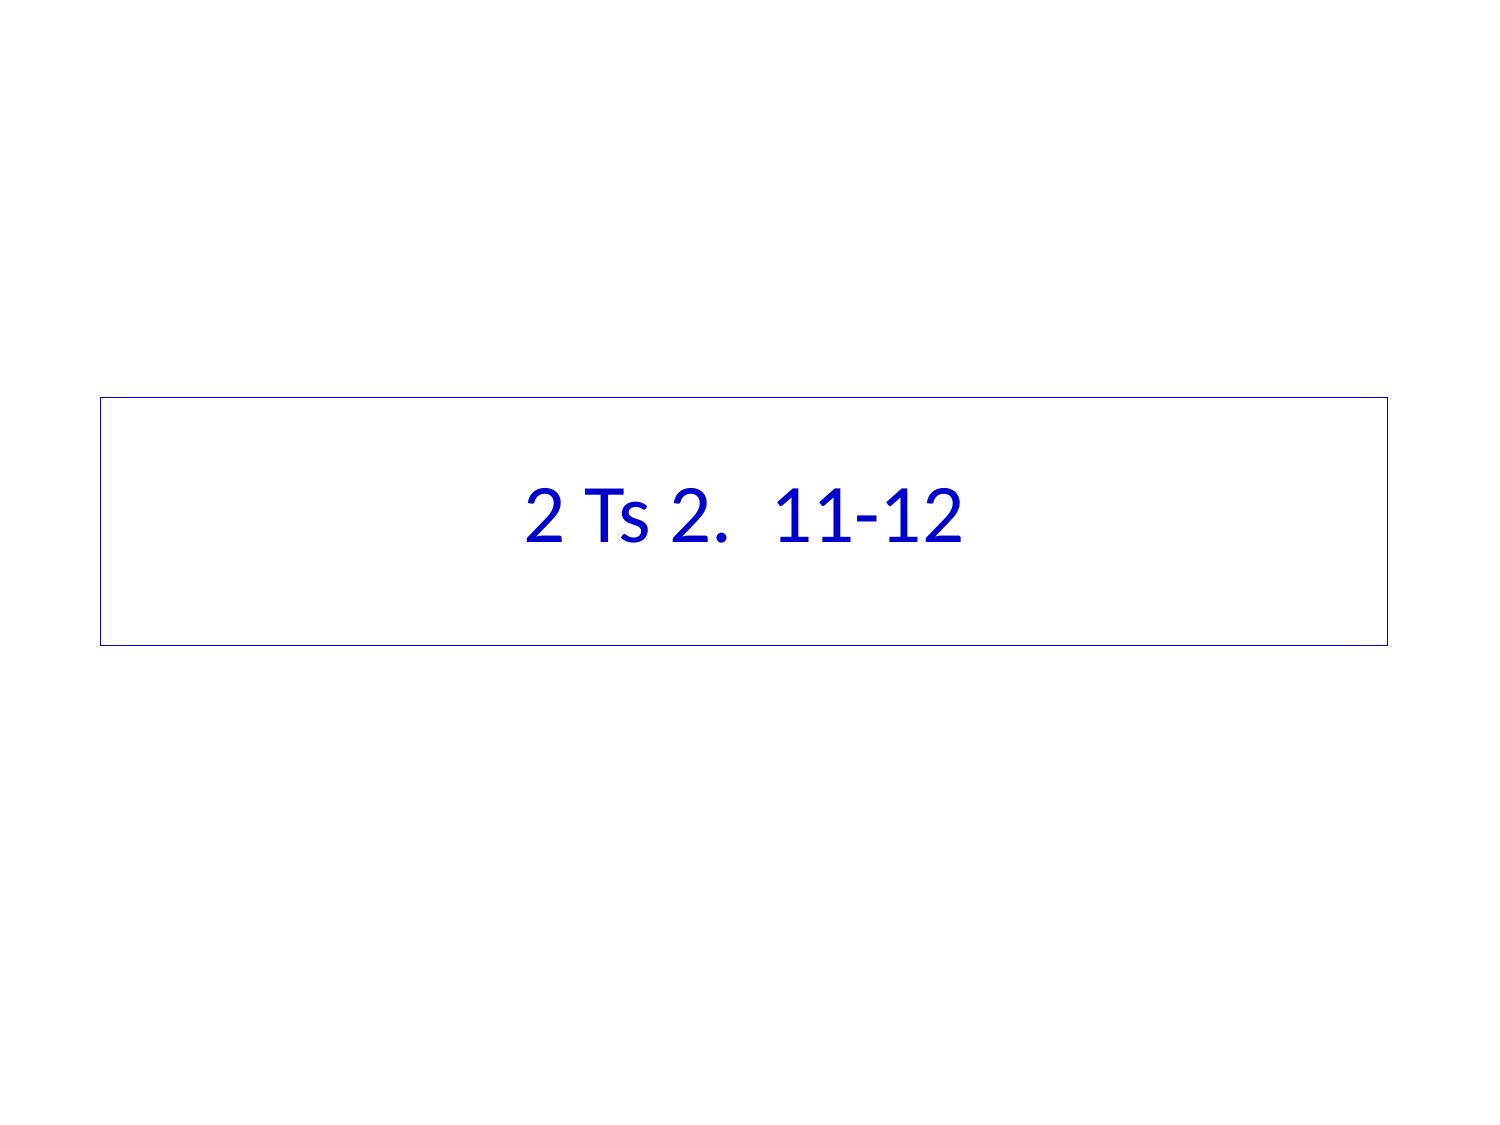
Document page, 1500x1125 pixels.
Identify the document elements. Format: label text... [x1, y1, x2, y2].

list 2 Ts 2. 11-12 [100, 397, 1388, 646]
